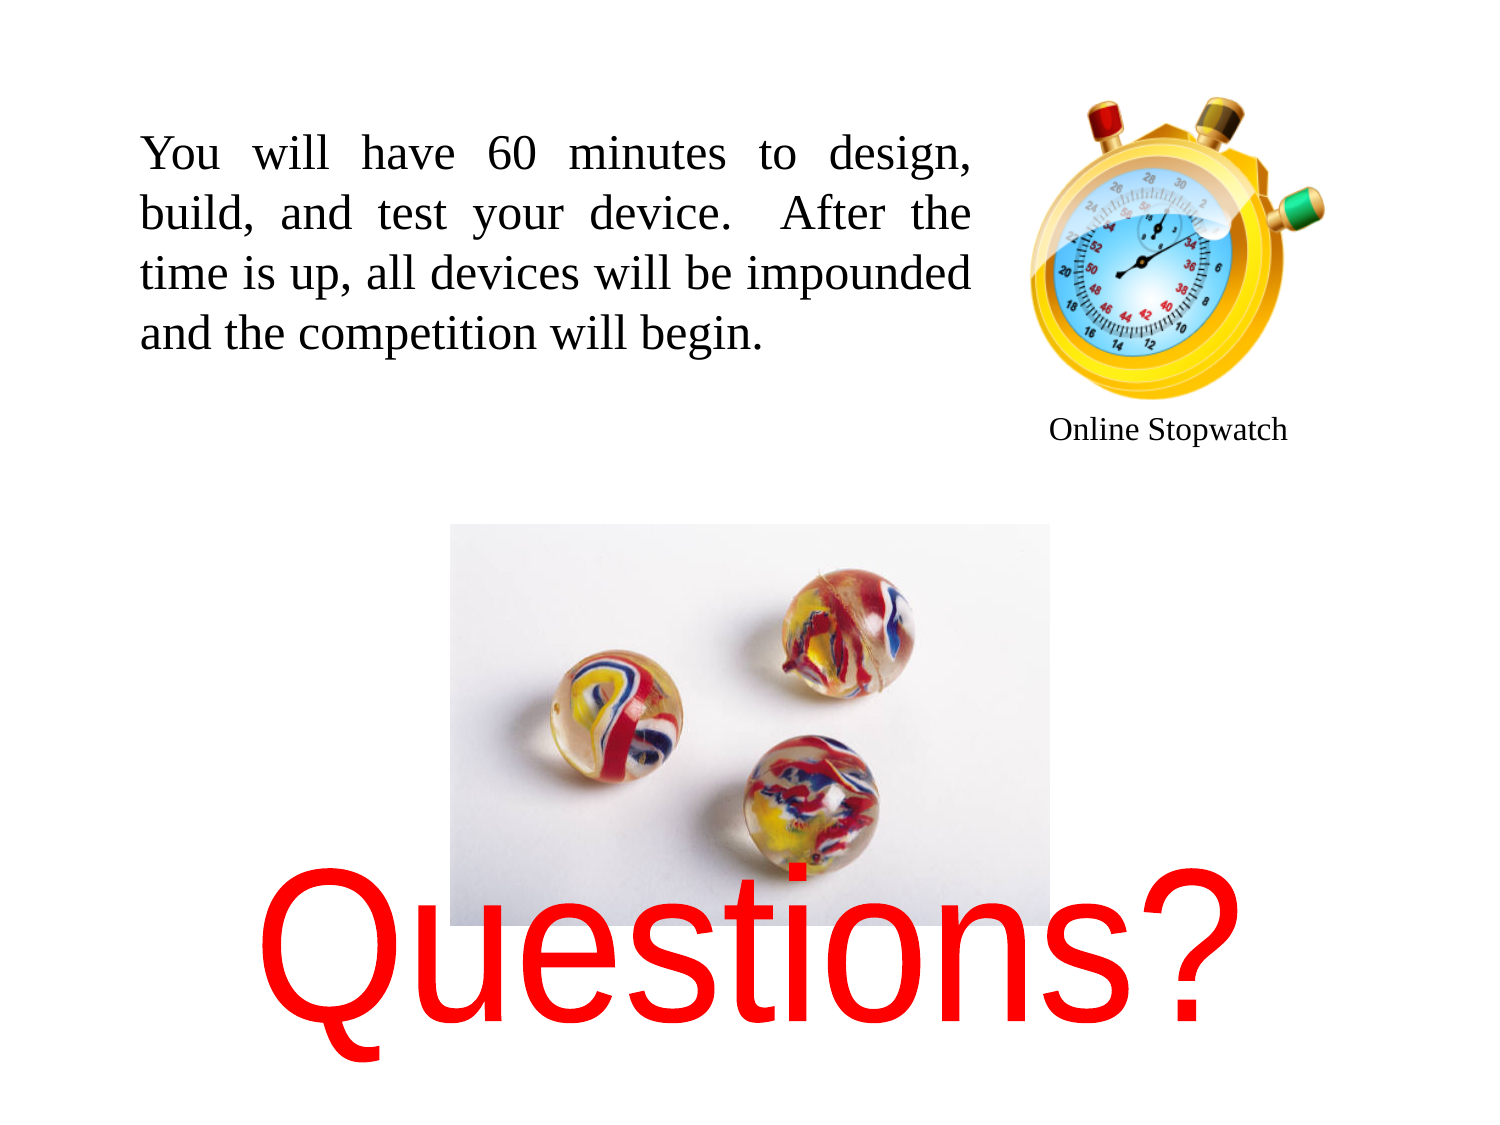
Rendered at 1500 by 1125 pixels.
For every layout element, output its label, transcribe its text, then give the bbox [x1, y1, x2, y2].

picture [449, 524, 1051, 927]
text_box You will have 60 minutes to design, build, and test your device. After the time is up, all devices will be impounded and the competition will begin. [125, 112, 988, 368]
picture [1012, 74, 1363, 426]
text_box Online Stopwatch [999, 399, 1338, 455]
